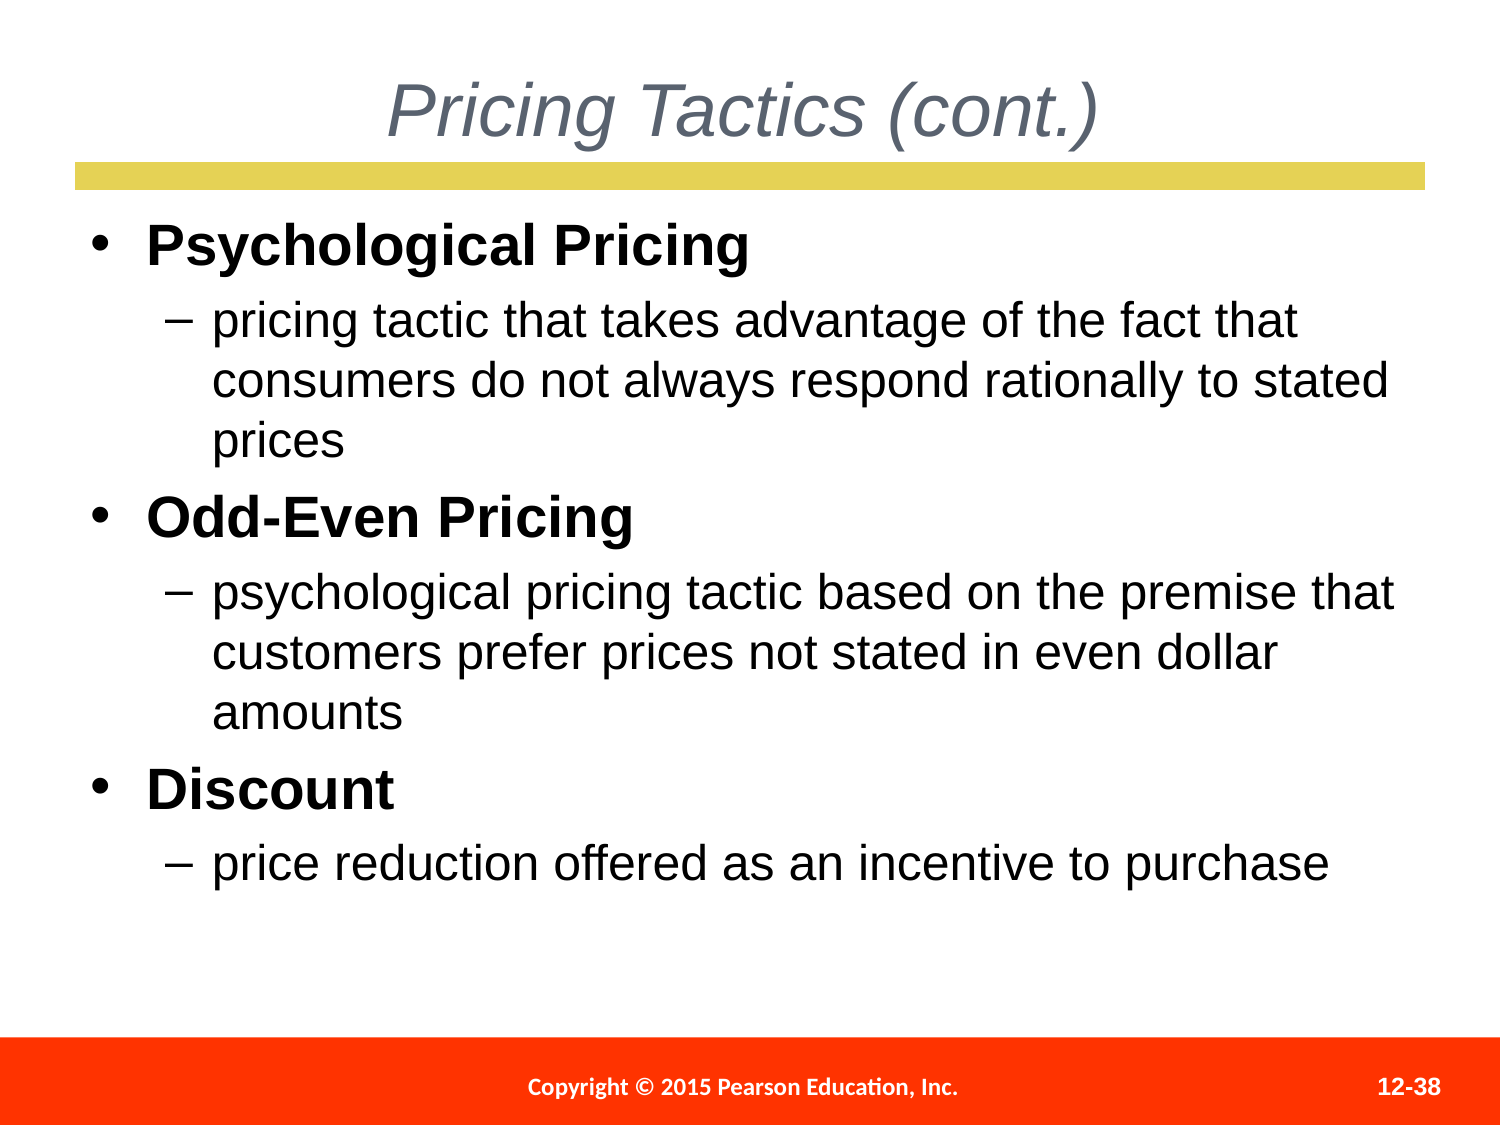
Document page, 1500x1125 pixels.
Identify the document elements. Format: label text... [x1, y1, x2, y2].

list Psychological Pricing pricing tactic that takes advantage of the fact that consumers do not always respond rationally to stated prices Odd-Even Pricing psychological pricing tactic based on the premise that customers prefer prices not stated in even dollar amounts Discount price reduction offered as an incentive to purchase [74, 199, 1426, 1006]
title Pricing Tactics (cont.) [49, 12, 1438, 201]
